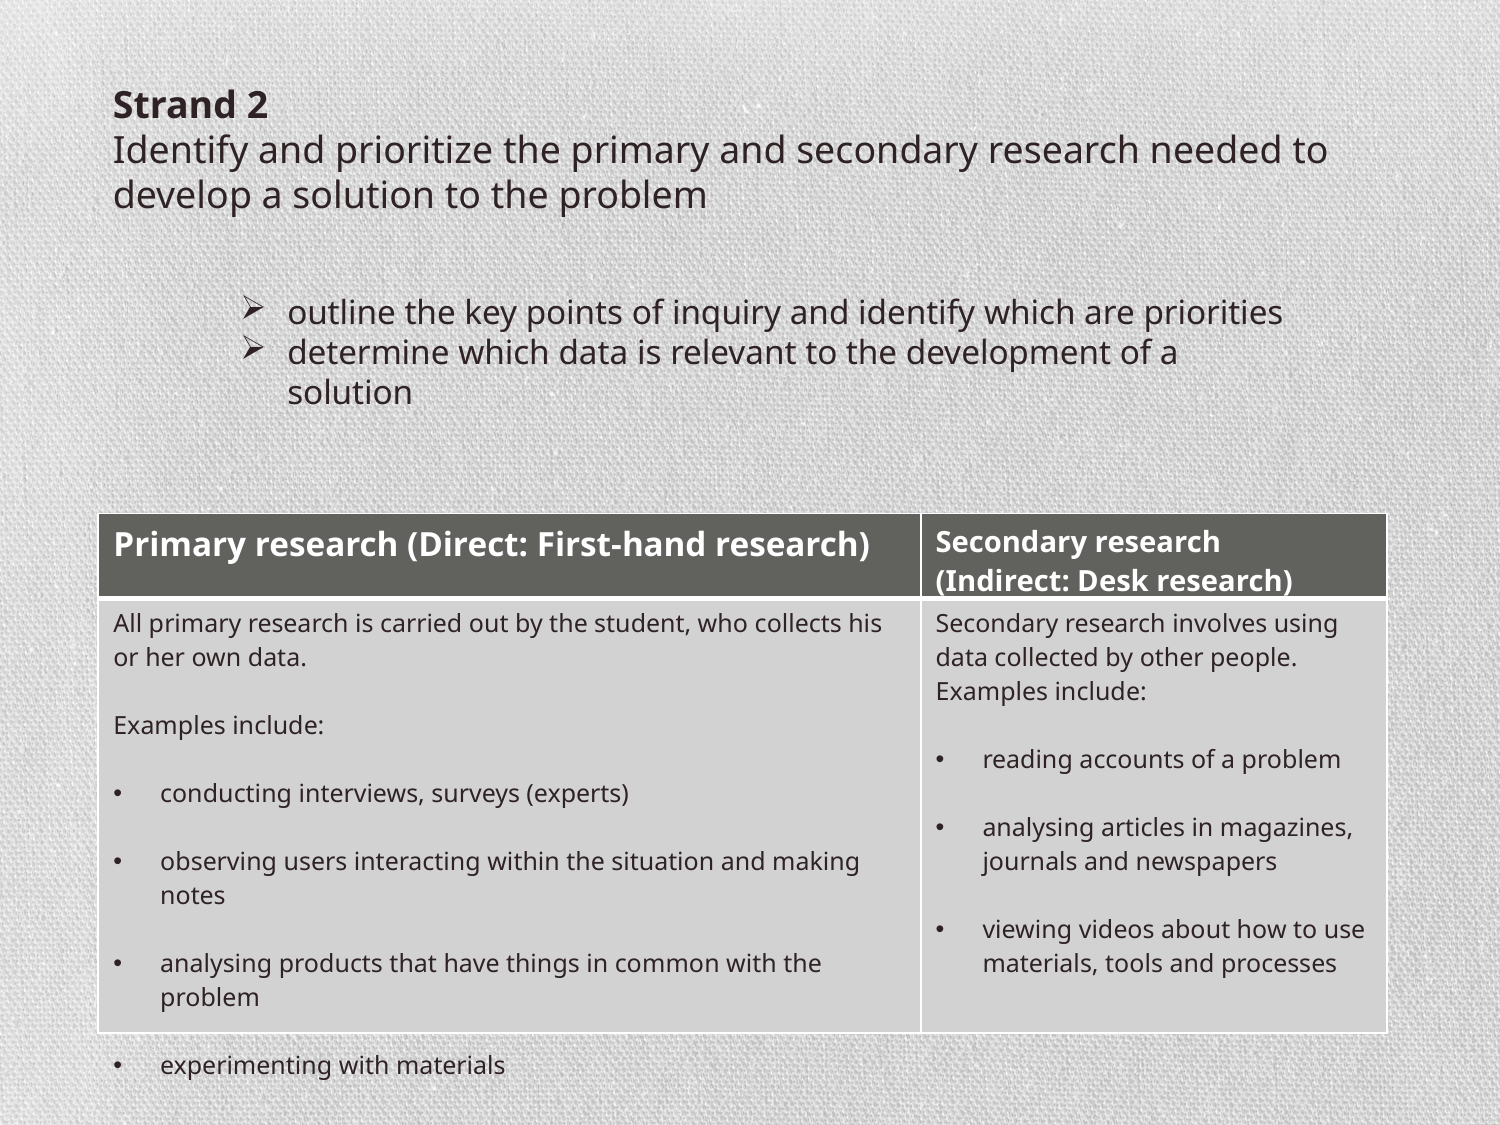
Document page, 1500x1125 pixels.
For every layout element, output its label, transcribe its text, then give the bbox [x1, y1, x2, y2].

table_cell Secondary research involves using data collected by other people. Examples include: reading accounts of a problem analysing articles in magazines, journals and newspapers viewing videos about how to use materials, tools and processes [922, 601, 1386, 1032]
table_header Secondary research (Indirect: Desk research) [922, 514, 1386, 596]
text_box outline the key points of inquiry and identify which are priorities determine which data is relevant to the development of a solution [225, 283, 1316, 419]
table_header Primary research (Direct: First-hand research) [99, 514, 920, 596]
table_cell All primary research is carried out by the student, who collects his or her own data. Examples include: conducting interviews, surveys (experts) observing users interacting within the situation and making notes analysing products that have things in common with the problem experimenting with materials [99, 601, 920, 1032]
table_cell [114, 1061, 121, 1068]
text_box Strand 2 Identify and prioritize the primary and secondary research needed to develop a solution to the problem [98, 73, 1436, 224]
